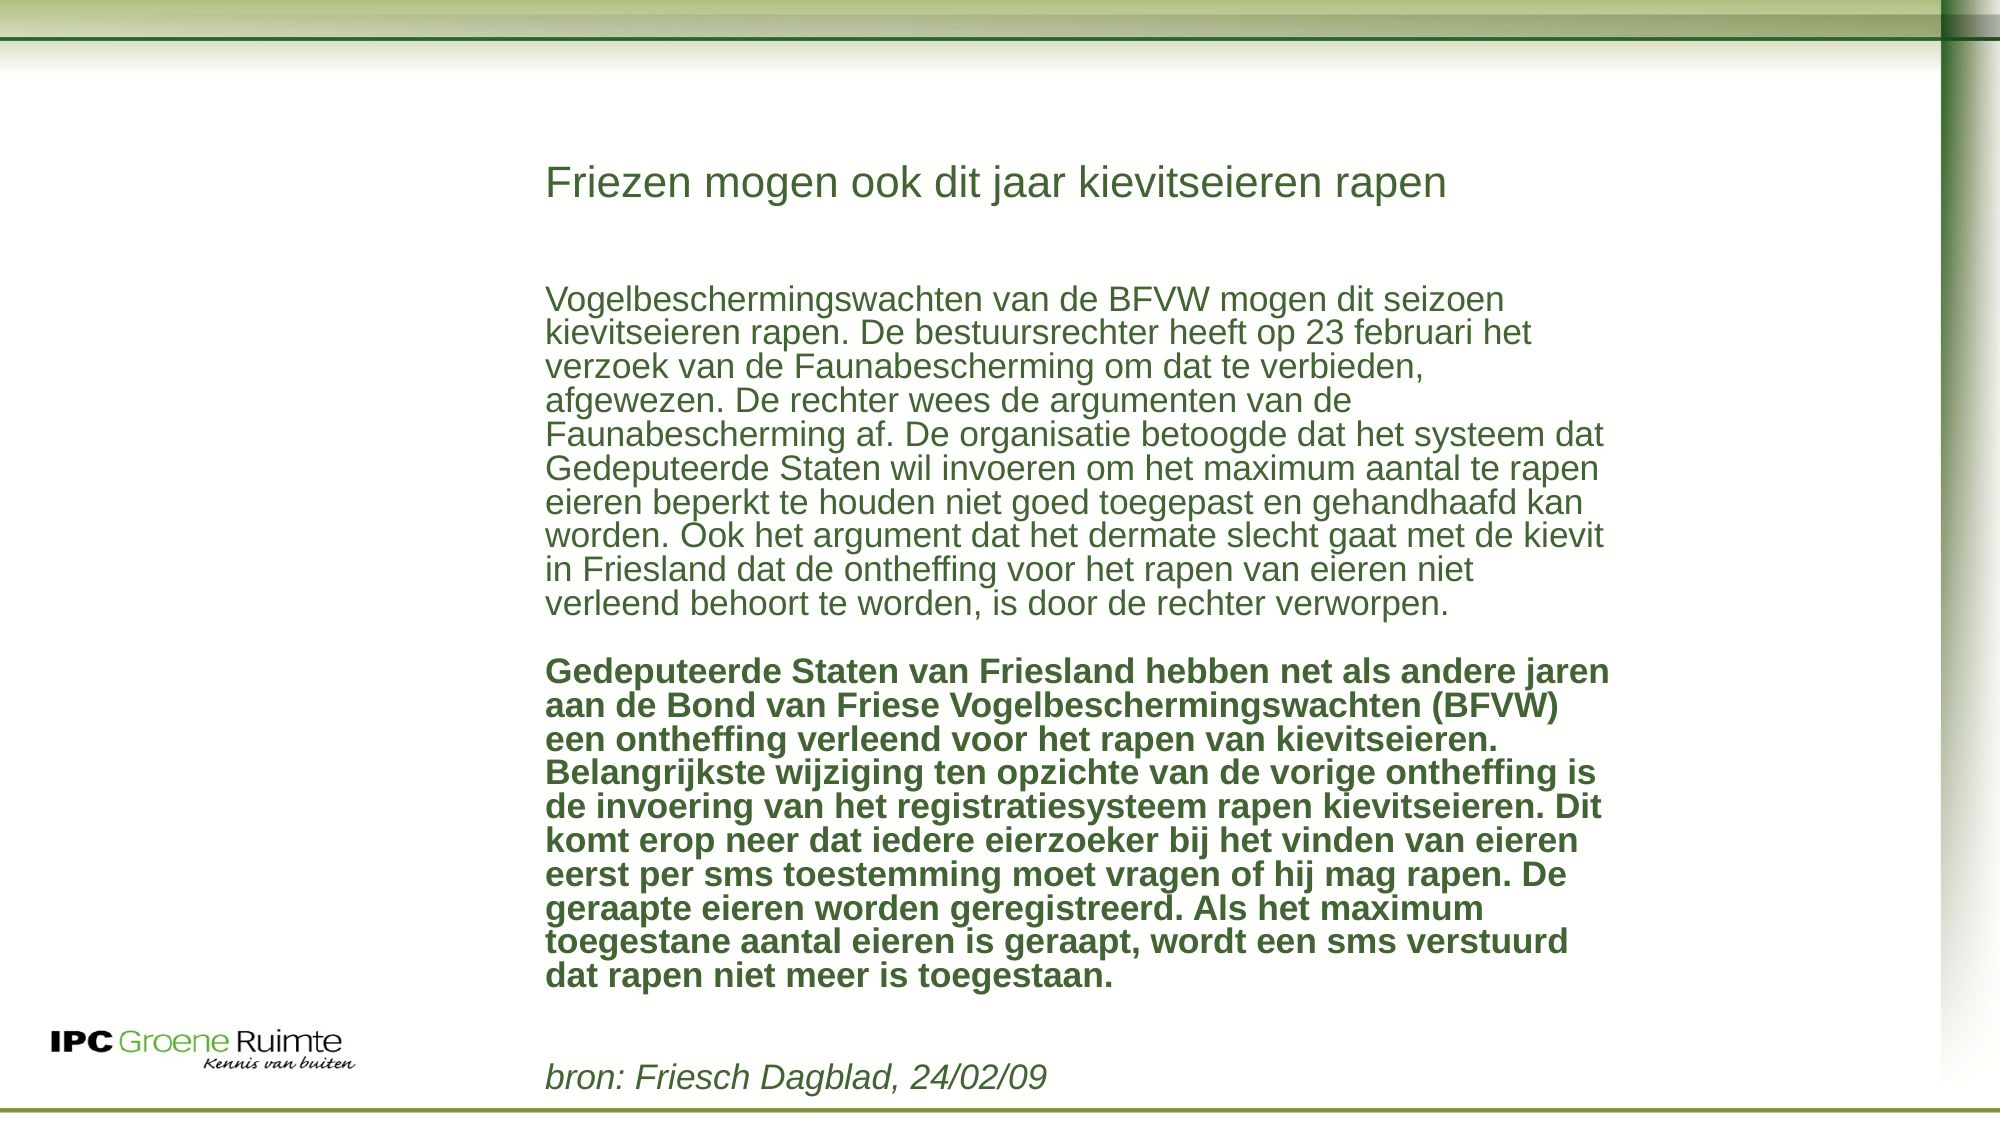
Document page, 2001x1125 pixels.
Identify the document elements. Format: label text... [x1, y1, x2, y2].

list Friezen mogen ook dit jaar kievitseieren rapen Vogelbeschermingswachten van de BFVW mogen dit seizoen kievitseieren rapen. De bestuursrechter heeft op 23 februari het verzoek van de Faunabescherming om dat te verbieden, afgewezen. De rechter wees de argumenten van de Faunabescherming af. De organisatie betoogde dat het systeem dat Gedeputeerde Staten wil invoeren om het maximum aantal te rapen eieren beperkt te houden niet goed toegepast en gehandhaafd kan worden. Ook het argument dat het dermate slecht gaat met de kievit in Friesland dat de ontheffing voor het rapen van eieren niet verleend behoort te worden, is door de rechter verworpen. Gedeputeerde Staten van Friesland hebben net als andere jaren aan de Bond van Friese Vogelbeschermingswachten (BFVW) een ontheffing verleend voor het rapen van kievitseieren. Belangrijkste wijziging ten opzichte van de vorige ontheffing is de invoering van het registratiesysteem rapen kievitseieren. Dit komt erop neer dat iedere eierzoeker bij het vinden van eieren eerst per sms toestemming moet vragen of hij mag rapen. De geraapte eieren worden geregistreerd. Als het maximum toegestane aantal eieren is geraapt, wordt een sms verstuurd dat rapen niet meer is toegestaan. bron: Friesch Dagblad, 24/02/09 [437, 156, 1626, 1125]
picture [0, 0, 2000, 1125]
